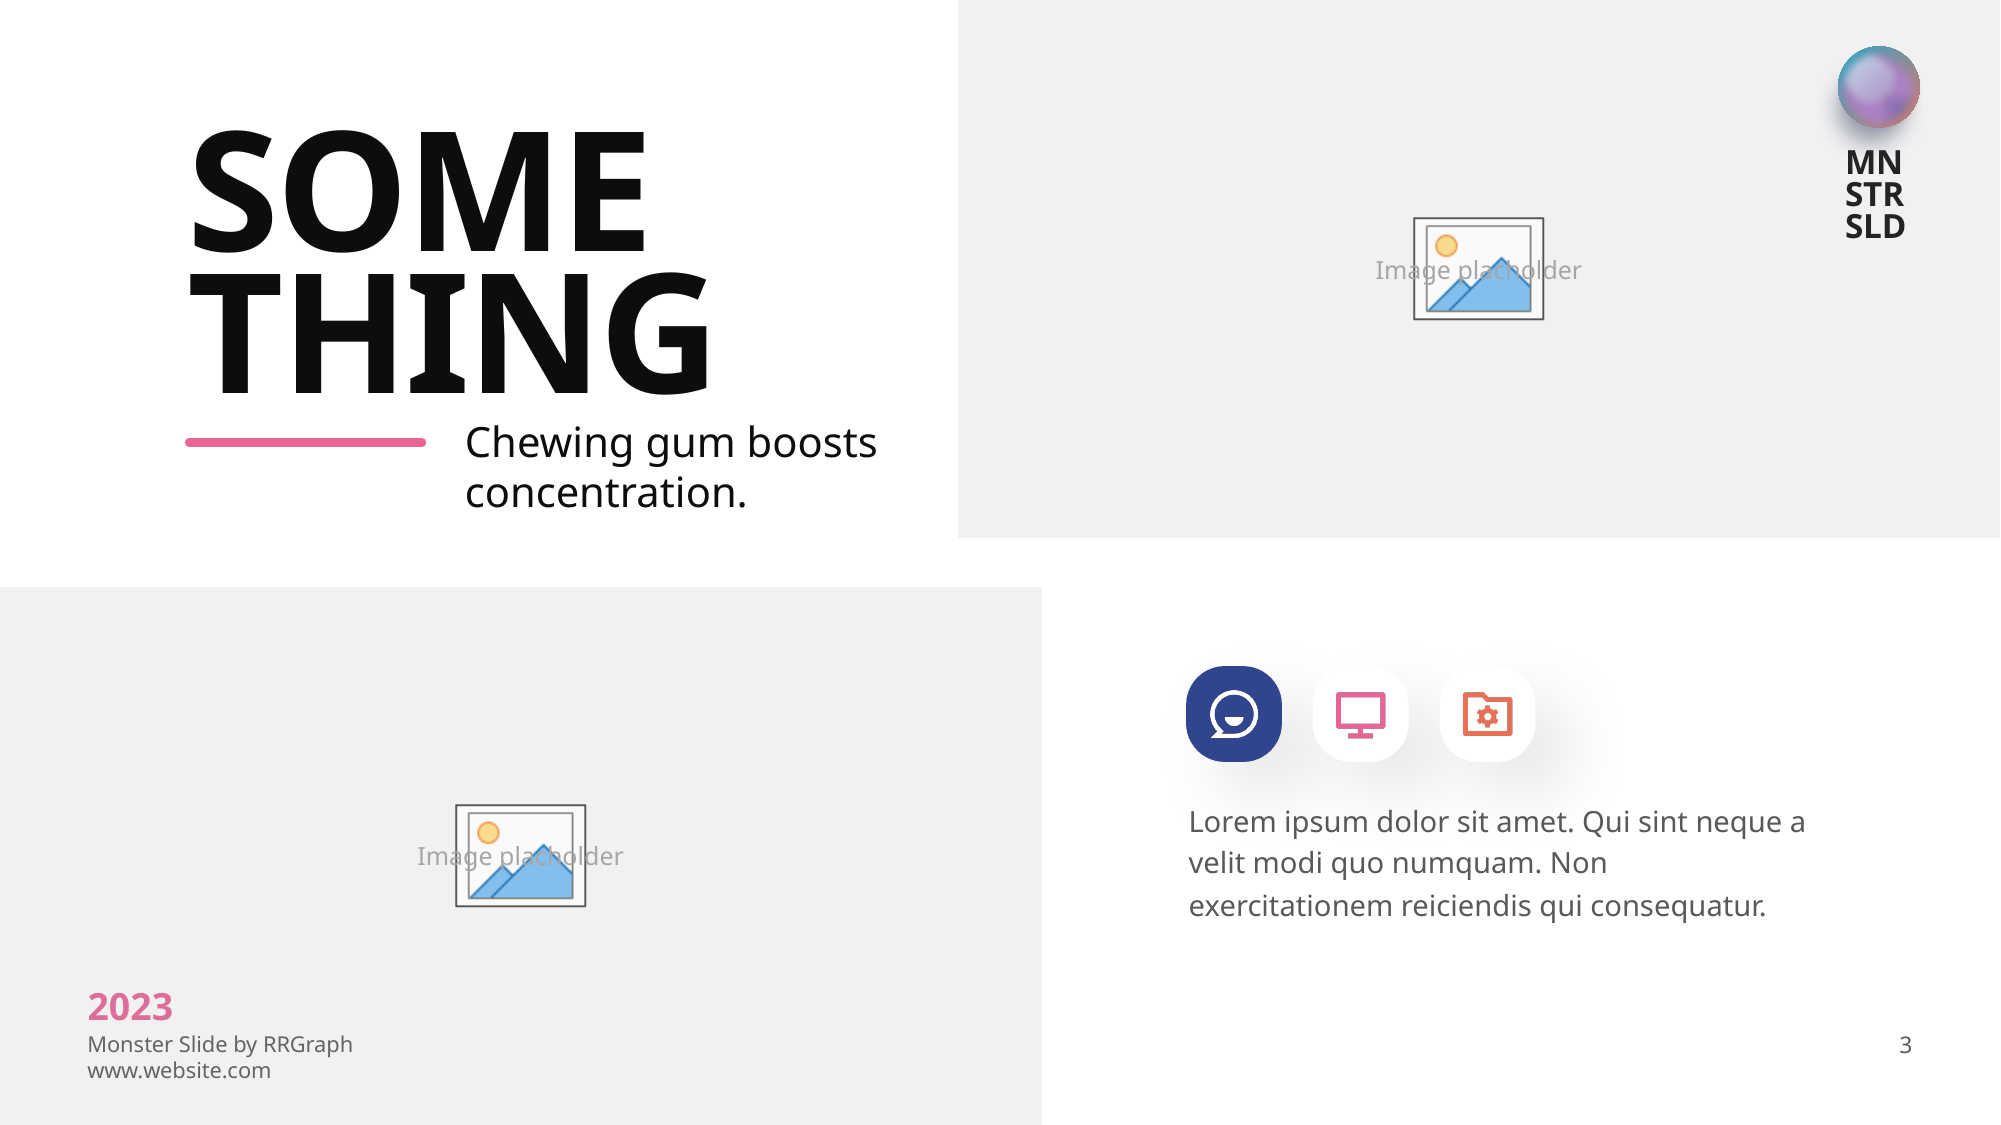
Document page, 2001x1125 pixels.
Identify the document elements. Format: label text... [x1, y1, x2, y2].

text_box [1312, 666, 1409, 762]
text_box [1186, 666, 1282, 762]
text_box Lorem ipsum dolor sit amet. Qui sint neque a velit modi quo numquam. Non exercitationem reiciendis qui consequatur. [1173, 788, 1827, 930]
picture [0, 586, 1042, 1125]
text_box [1439, 666, 1536, 762]
text_box Chewing gum boosts concentration. [449, 408, 958, 524]
text_box SOME [173, 77, 834, 219]
text_box THING [173, 219, 834, 435]
picture [958, 0, 2000, 539]
